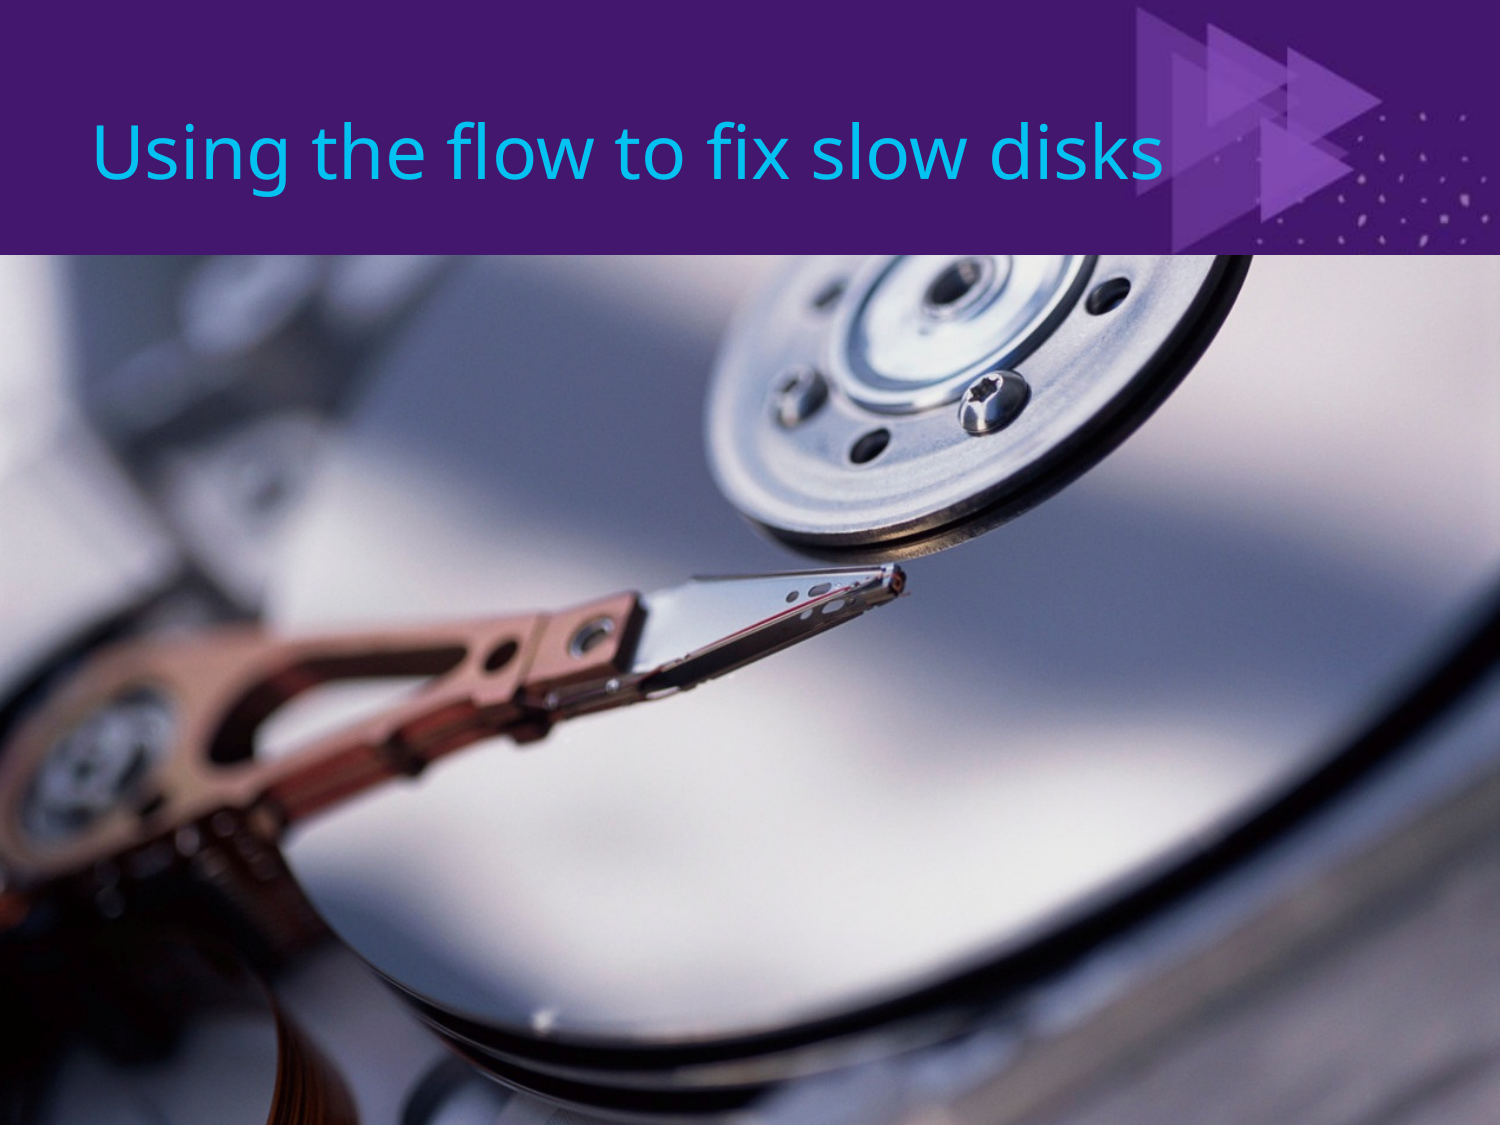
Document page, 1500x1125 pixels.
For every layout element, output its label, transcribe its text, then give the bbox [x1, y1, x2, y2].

title Using the flow to fix slow disks [75, 56, 1425, 244]
picture [0, 0, 1500, 1125]
